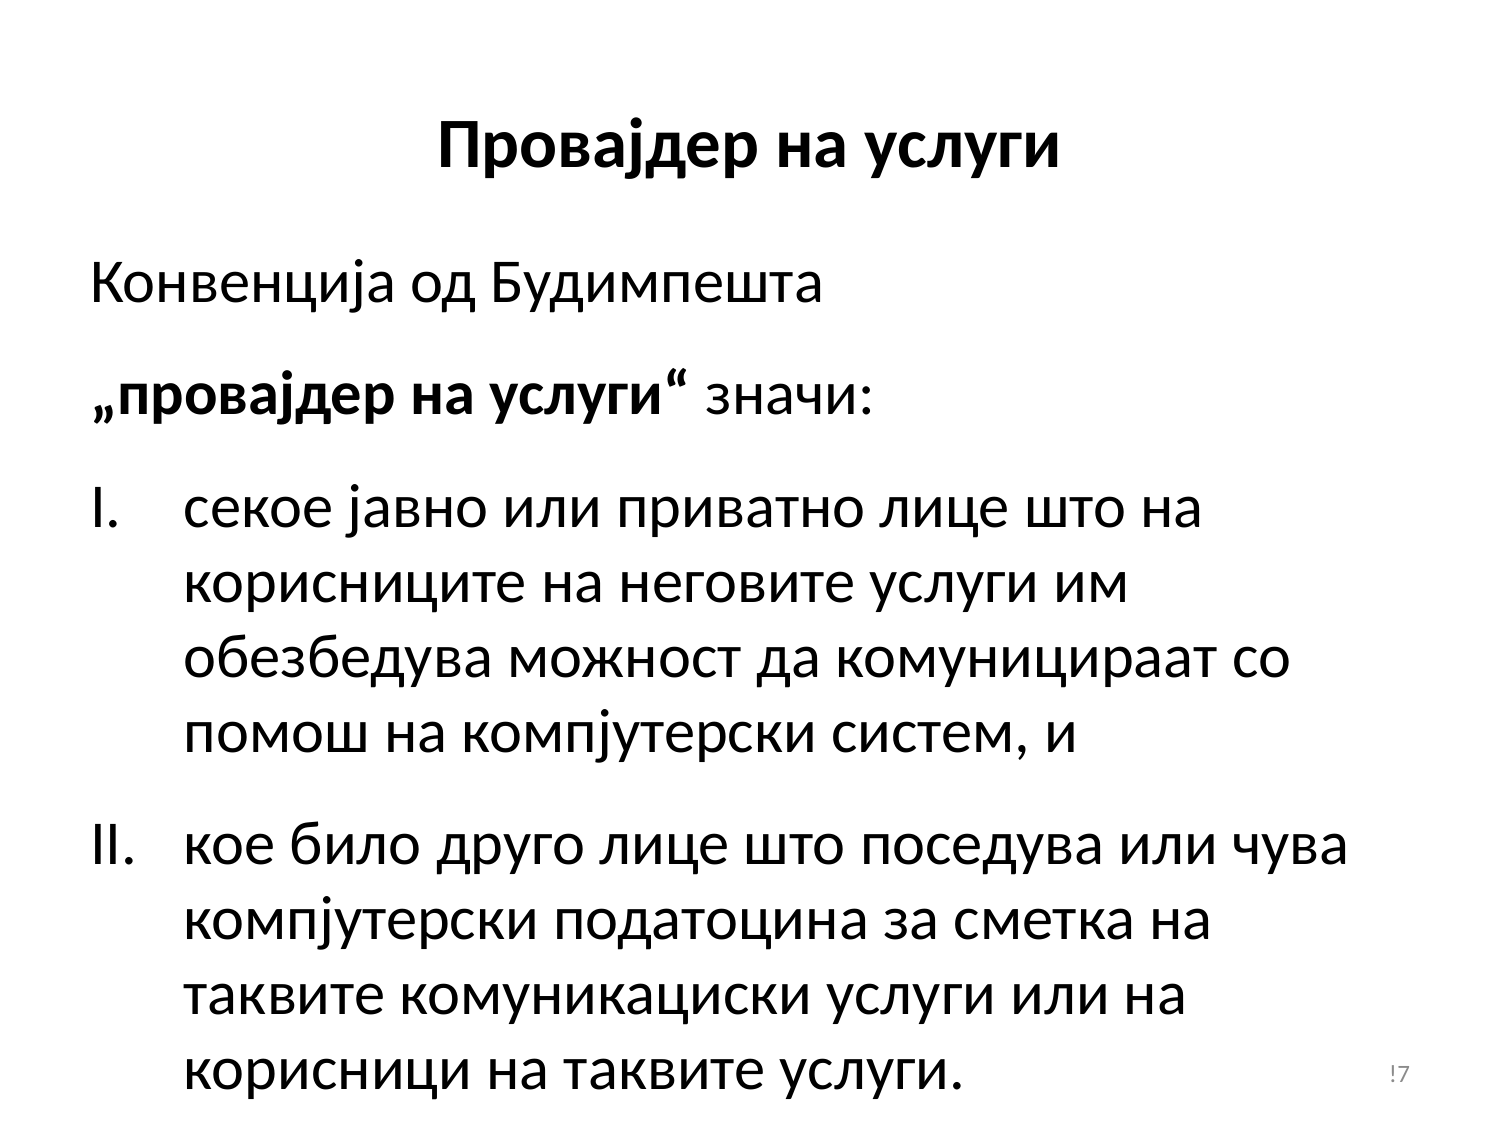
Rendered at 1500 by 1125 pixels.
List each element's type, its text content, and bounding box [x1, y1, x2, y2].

list Конвенција од Будимпешта „провајдер на услуги“ значи: секое јавно или приватно лице што на корисниците на неговите услуги им обезбедува можност да комуницираат со помош на компјутерски систем, и кое било друго лице што поседува или чува компјутерски податоцина за сметка на таквите комуникациски услуги или на корисници на таквите услуги. [74, 232, 1426, 982]
slide_number !7 [1074, 1042, 1425, 1103]
title Провајдер на услуги [74, 44, 1426, 232]
